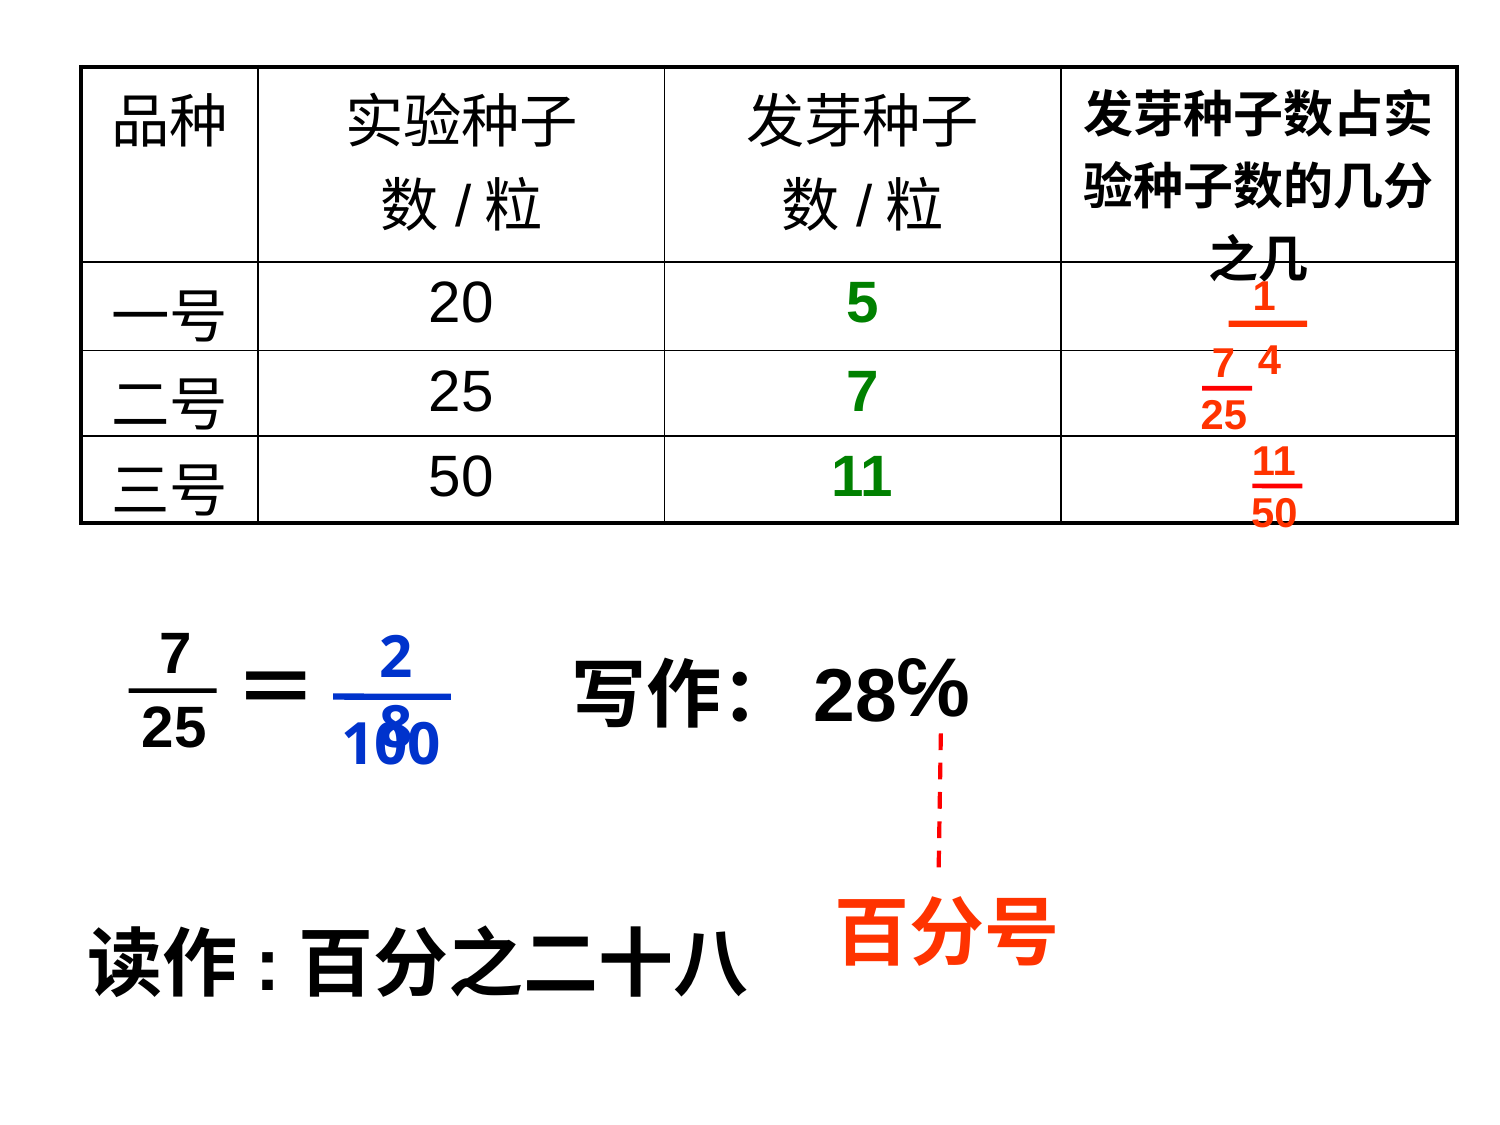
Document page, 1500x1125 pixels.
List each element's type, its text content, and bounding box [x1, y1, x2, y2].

table_header 实验种子数/粒 [259, 69, 664, 261]
table_cell [1317, 437, 1455, 521]
table_cell [1267, 351, 1455, 435]
table_cell 一号 [83, 263, 257, 350]
table_cell 三号 [83, 437, 257, 521]
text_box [126, 606, 223, 767]
table_cell [1062, 263, 1224, 350]
text_box 读作:百分之二十八 [50, 908, 786, 1014]
text_box 写作：28 [469, 638, 1004, 744]
text_box ℅ [881, 624, 986, 741]
table_cell 二号 [83, 351, 257, 435]
table_cell 11 [665, 437, 1060, 521]
text_box 百分号 [753, 877, 1140, 983]
table_cell [1062, 437, 1230, 521]
table_cell 5 [665, 263, 1060, 350]
table_cell 7 [665, 351, 1060, 435]
table_cell 20 [259, 263, 664, 350]
text_box ＝ [227, 627, 303, 744]
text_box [308, 610, 465, 784]
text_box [1185, 327, 1263, 446]
table_header 发芽种子数/粒 [665, 69, 1060, 261]
table_header 发芽种子数占实验种子数的几分之几 [1062, 69, 1455, 261]
table_cell 50 [259, 437, 664, 521]
table_header 品种 [83, 69, 257, 261]
table_cell [1062, 351, 1180, 435]
table_cell [1311, 263, 1455, 350]
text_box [1235, 425, 1313, 544]
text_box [1228, 261, 1308, 391]
table_cell 25 [259, 351, 664, 435]
